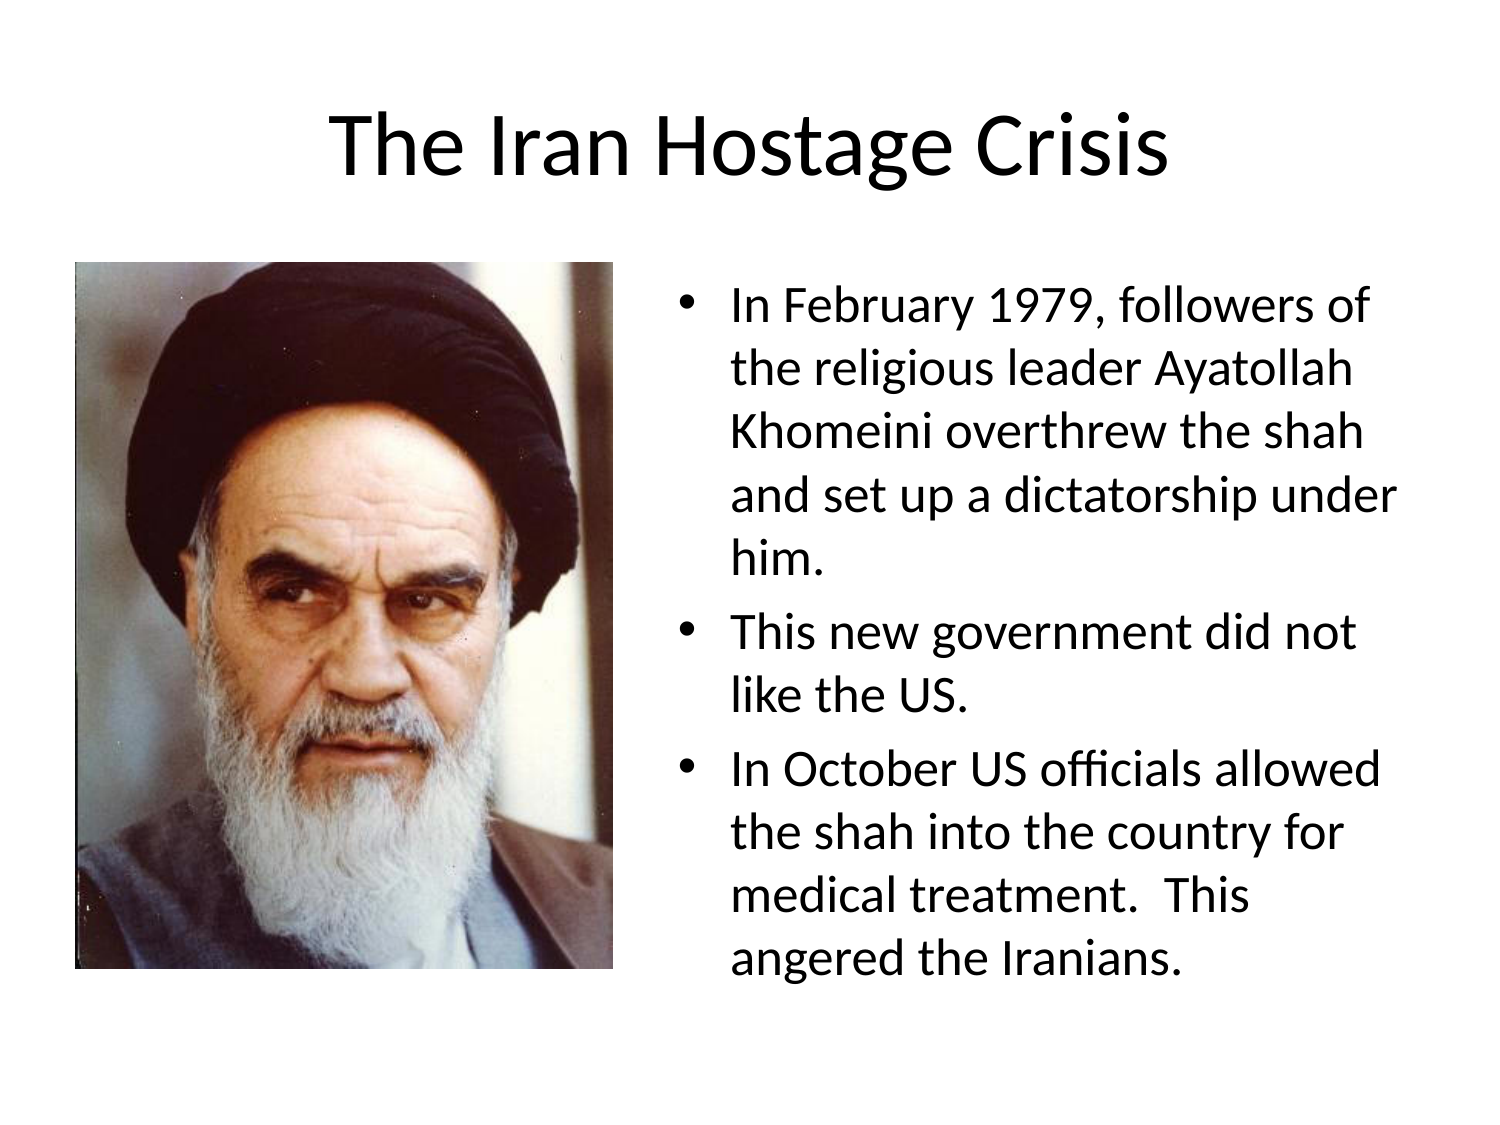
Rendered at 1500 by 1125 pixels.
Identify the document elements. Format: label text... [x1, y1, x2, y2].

title The Iran Hostage Crisis [75, 45, 1425, 233]
list In February 1979, followers of the religious leader Ayatollah Khomeini overthrew the shah and set up a dictatorship under him. This new government did not like the US. In October US officials allowed the shah into the country for medical treatment. This angered the Iranians. [662, 262, 1425, 1005]
picture [74, 262, 613, 970]
